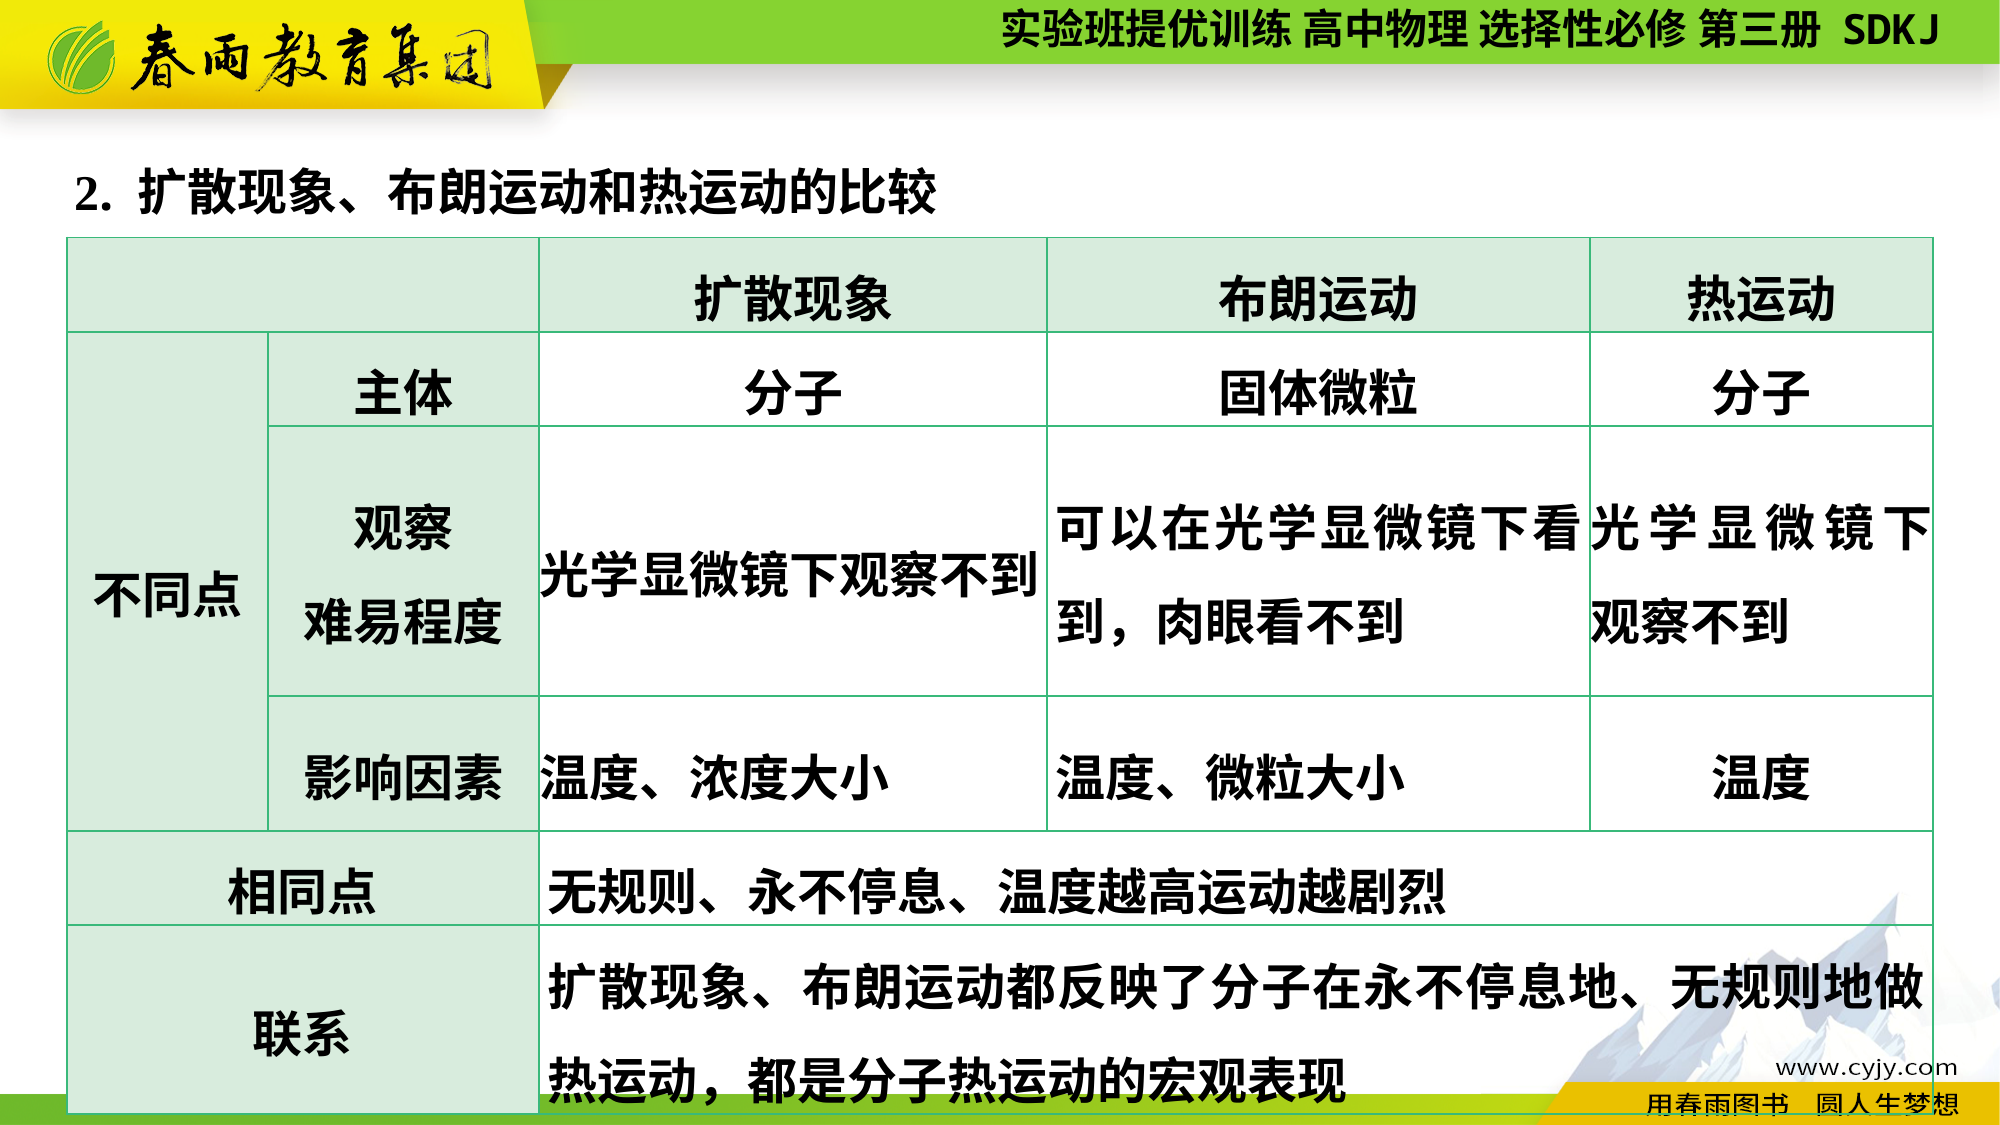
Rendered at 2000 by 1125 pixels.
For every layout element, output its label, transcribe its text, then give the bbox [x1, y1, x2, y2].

list 2. 扩散现象、布朗运动和热运动的比较 [59, 122, 1944, 217]
picture [0, 0, 2000, 1125]
table_header 热运动 [1591, 238, 1932, 331]
table_cell 无规则、永不停息、温度越高运动越剧烈 [540, 832, 1932, 924]
table_cell 温度、微粒大小 [1048, 697, 1589, 830]
table_cell 分子 [540, 333, 1046, 425]
table_cell 温度 [1591, 697, 1932, 830]
table_cell 扩散现象、布朗运动都反映了分子在永不停息地、无规则地做热运动，都是分子热运动的宏观表现 [540, 926, 1932, 1113]
table_cell 不同点 [68, 333, 267, 830]
table_cell 温度、浓度大小 [540, 697, 1046, 830]
table_cell 分子 [1591, 333, 1932, 425]
table_header [68, 238, 538, 331]
table_cell 固体微粒 [1048, 333, 1589, 425]
table_cell 光学显微镜下观察不到 [540, 427, 1046, 695]
table_cell 相同点 [68, 832, 538, 924]
table_cell 观察 难易程度 [269, 427, 538, 695]
table_cell 光学显微镜下观察不到 [1591, 427, 1932, 695]
table_cell 可以在光学显微镜下看到，肉眼看不到 [1048, 427, 1589, 695]
table_header 扩散现象 [540, 238, 1046, 331]
table_cell 主体 [269, 333, 538, 425]
table_cell 影响因素 [269, 697, 538, 830]
table_header 布朗运动 [1048, 238, 1589, 331]
table_cell 联系 [68, 926, 538, 1113]
